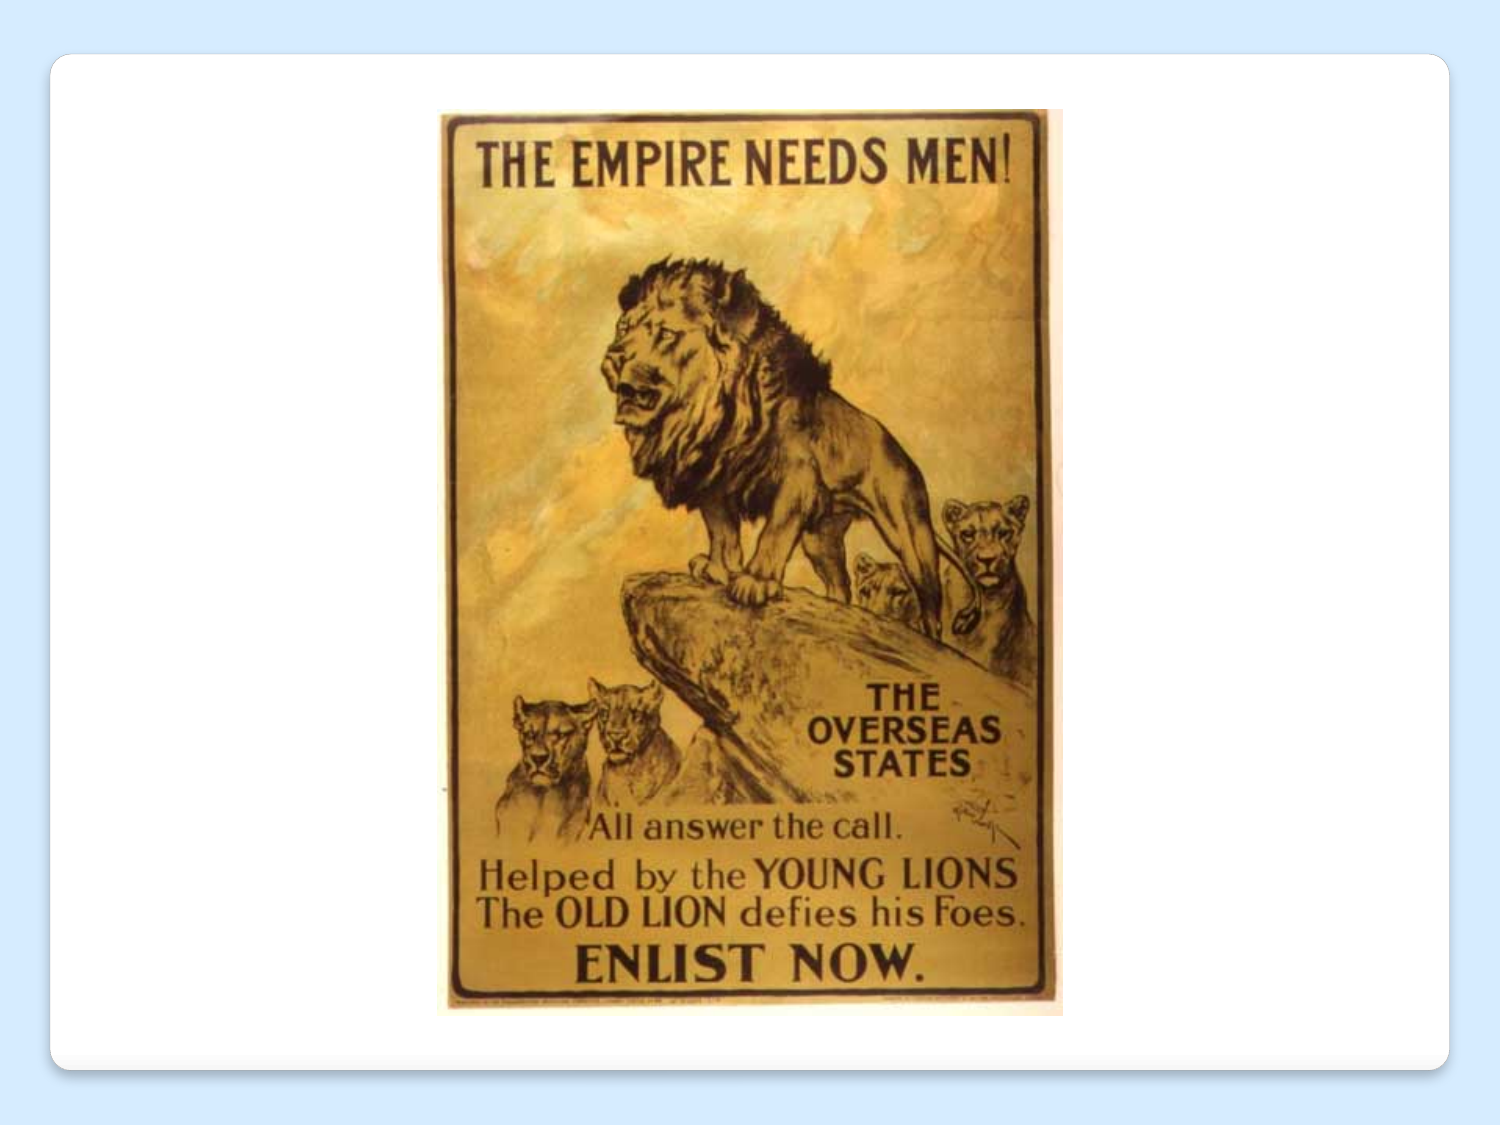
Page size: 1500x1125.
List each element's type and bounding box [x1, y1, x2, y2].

picture [437, 109, 1063, 1016]
